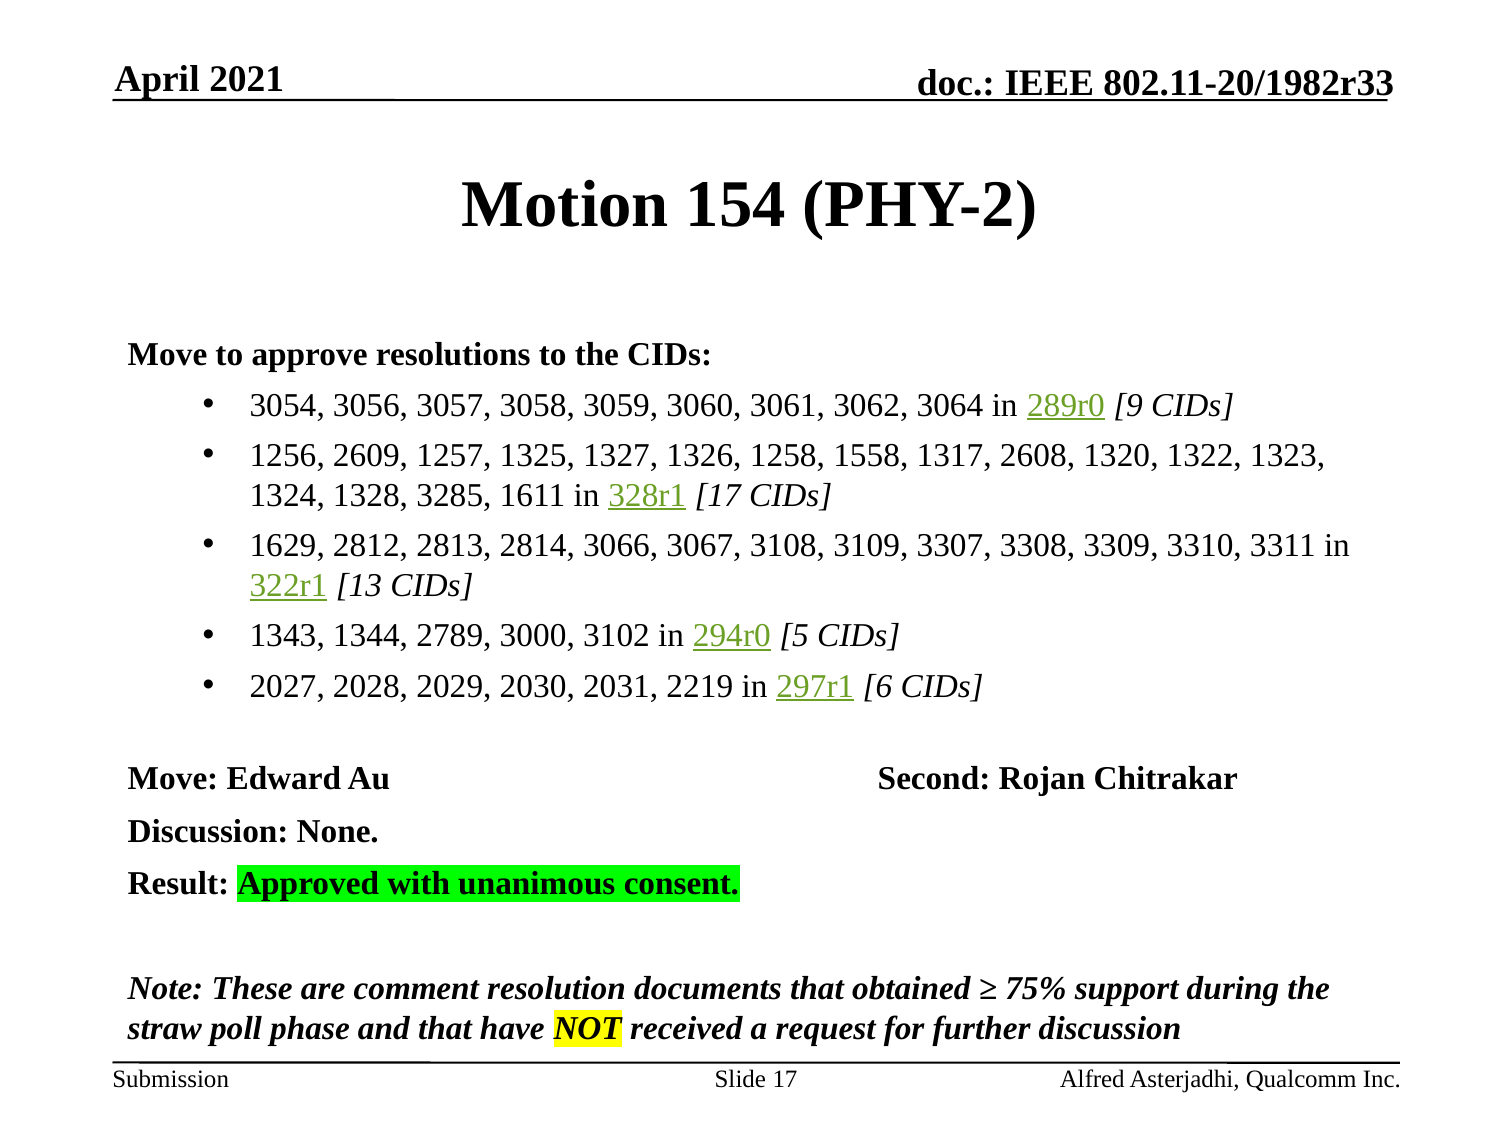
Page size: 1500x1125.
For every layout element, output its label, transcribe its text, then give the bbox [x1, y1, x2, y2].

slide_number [114, 54, 423, 100]
footer Alfred Asterjadhi, Qualcomm Inc. [878, 1061, 1402, 1093]
slide_number Slide 17 [712, 1061, 800, 1123]
list Move to approve resolutions to the CIDs: 3054, 3056, 3057, 3058, 3059, 3060, 3061, 3062, 3064 in 289r0 [9 CIDs] 1256, 2609, 1257, 1325, 1327, 1326, 1258, 1558, 1317, 2608, 1320, 1322, 1323, 1324, 1328, 3285, 1611 in 328r1 [17 CIDs] 1629, 2812, 2813, 2814, 3066, 3067, 3108, 3109, 3307, 3308, 3309, 3310, 3311 in 322r1 [13 CIDs] 1343, 1344, 2789, 3000, 3102 in 294r0 [5 CIDs] 2027, 2028, 2029, 2030, 2031, 2219 in 297r1 [6 CIDs] Move: Edward Au Second: Rojan Chitrakar Discussion: None. Result: Approved with unanimous consent. Note: These are comment resolution documents that obtained ≥ 75% support during the straw poll phase and that have NOT received a request for further discussion [112, 324, 1388, 1000]
title Motion 154 (PHY-2) [112, 112, 1388, 288]
